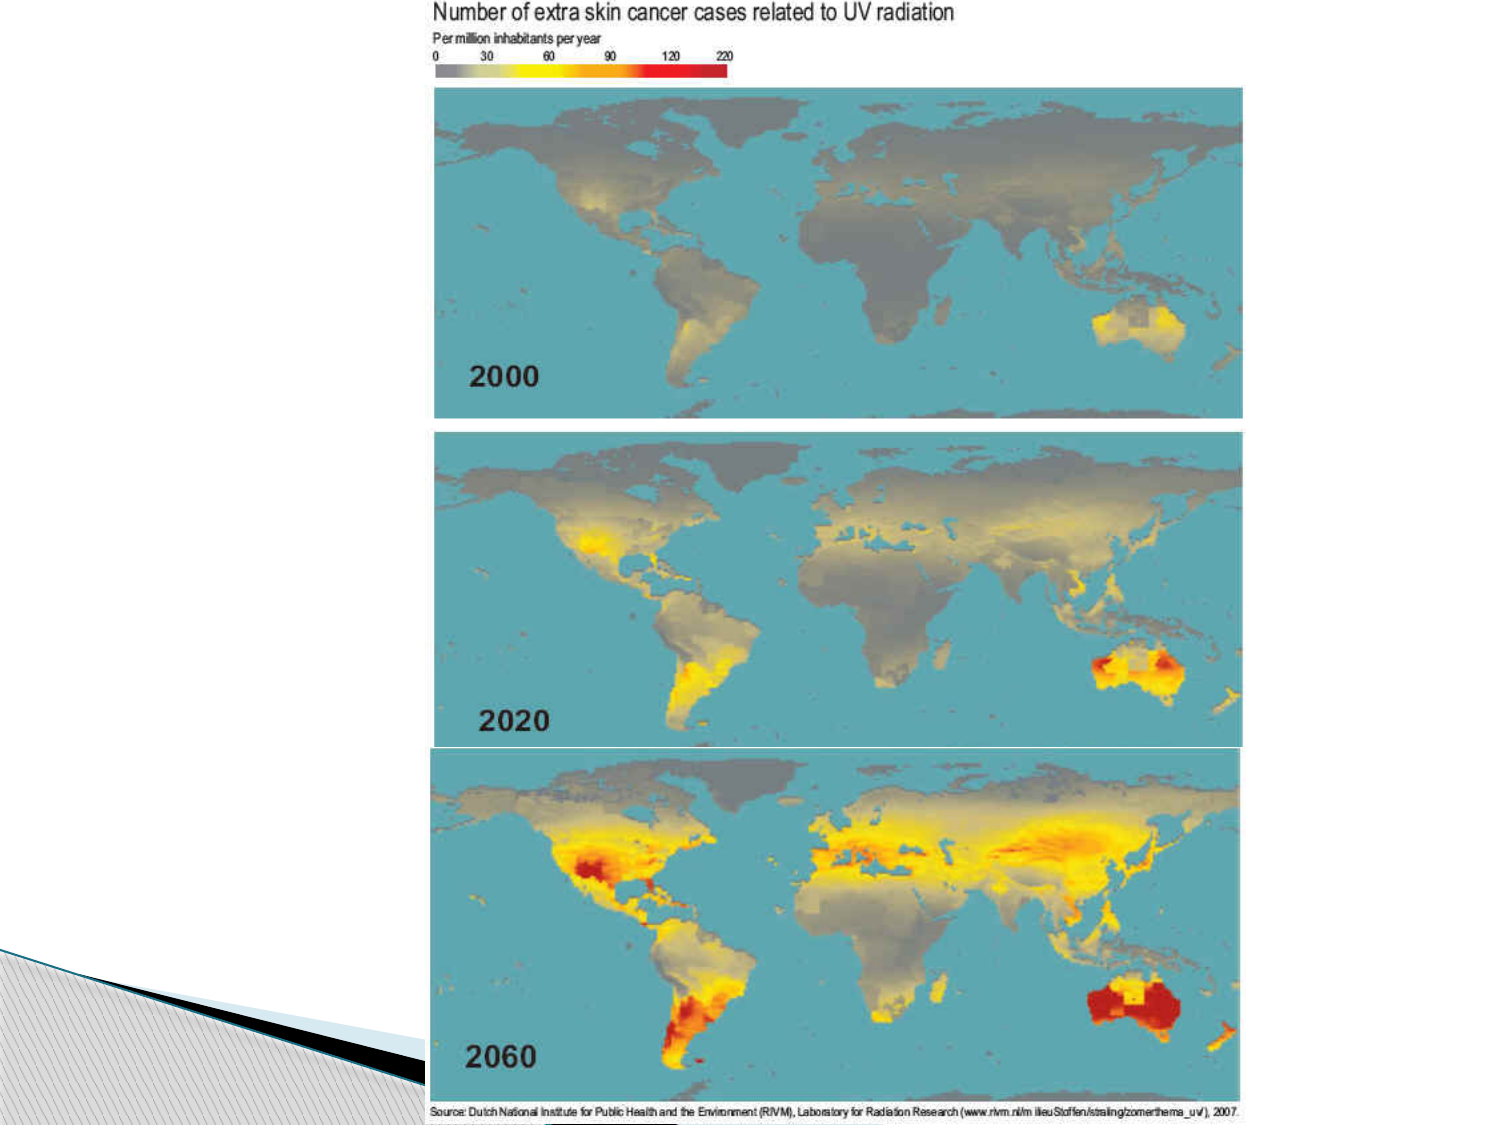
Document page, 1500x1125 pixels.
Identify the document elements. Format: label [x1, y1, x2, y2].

picture [424, 0, 1247, 1125]
